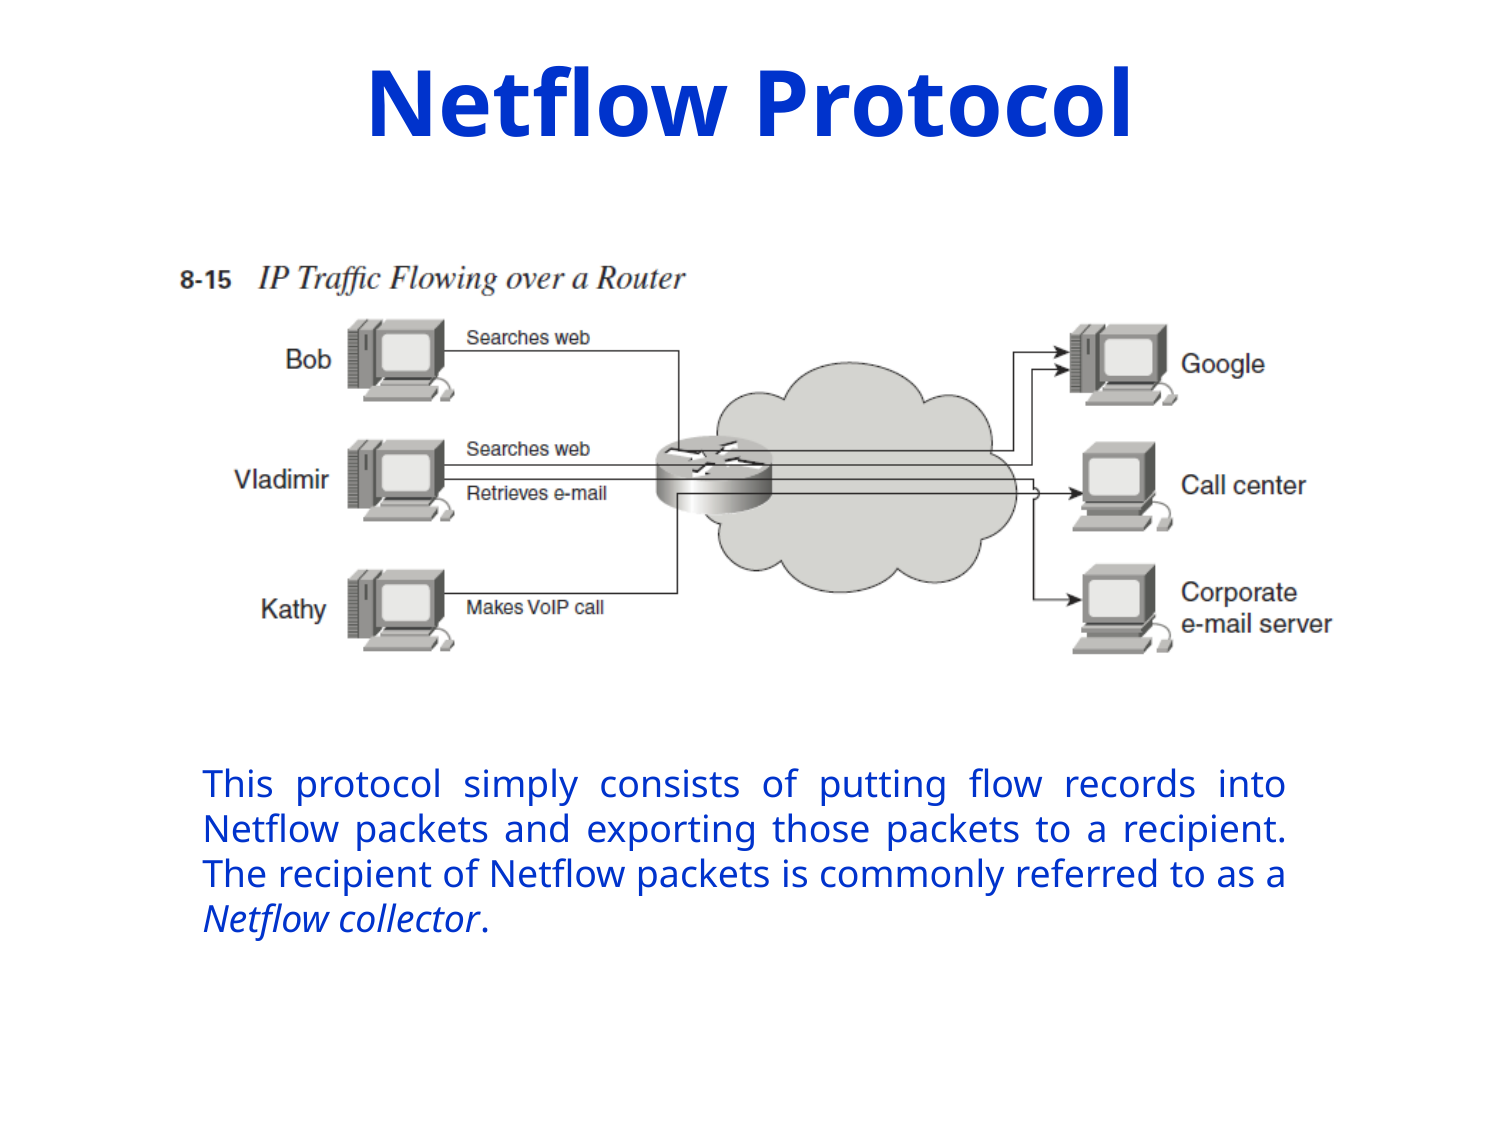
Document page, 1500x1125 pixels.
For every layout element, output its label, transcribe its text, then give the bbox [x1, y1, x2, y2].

title Netflow Protocol [0, 24, 1500, 175]
text_box This protocol simply consists of putting flow records into Netflow packets and exporting those packets to a recipient. The recipient of Netflow packets is commonly referred to as a Netflow collector. [187, 752, 1303, 948]
picture [174, 249, 1370, 678]
